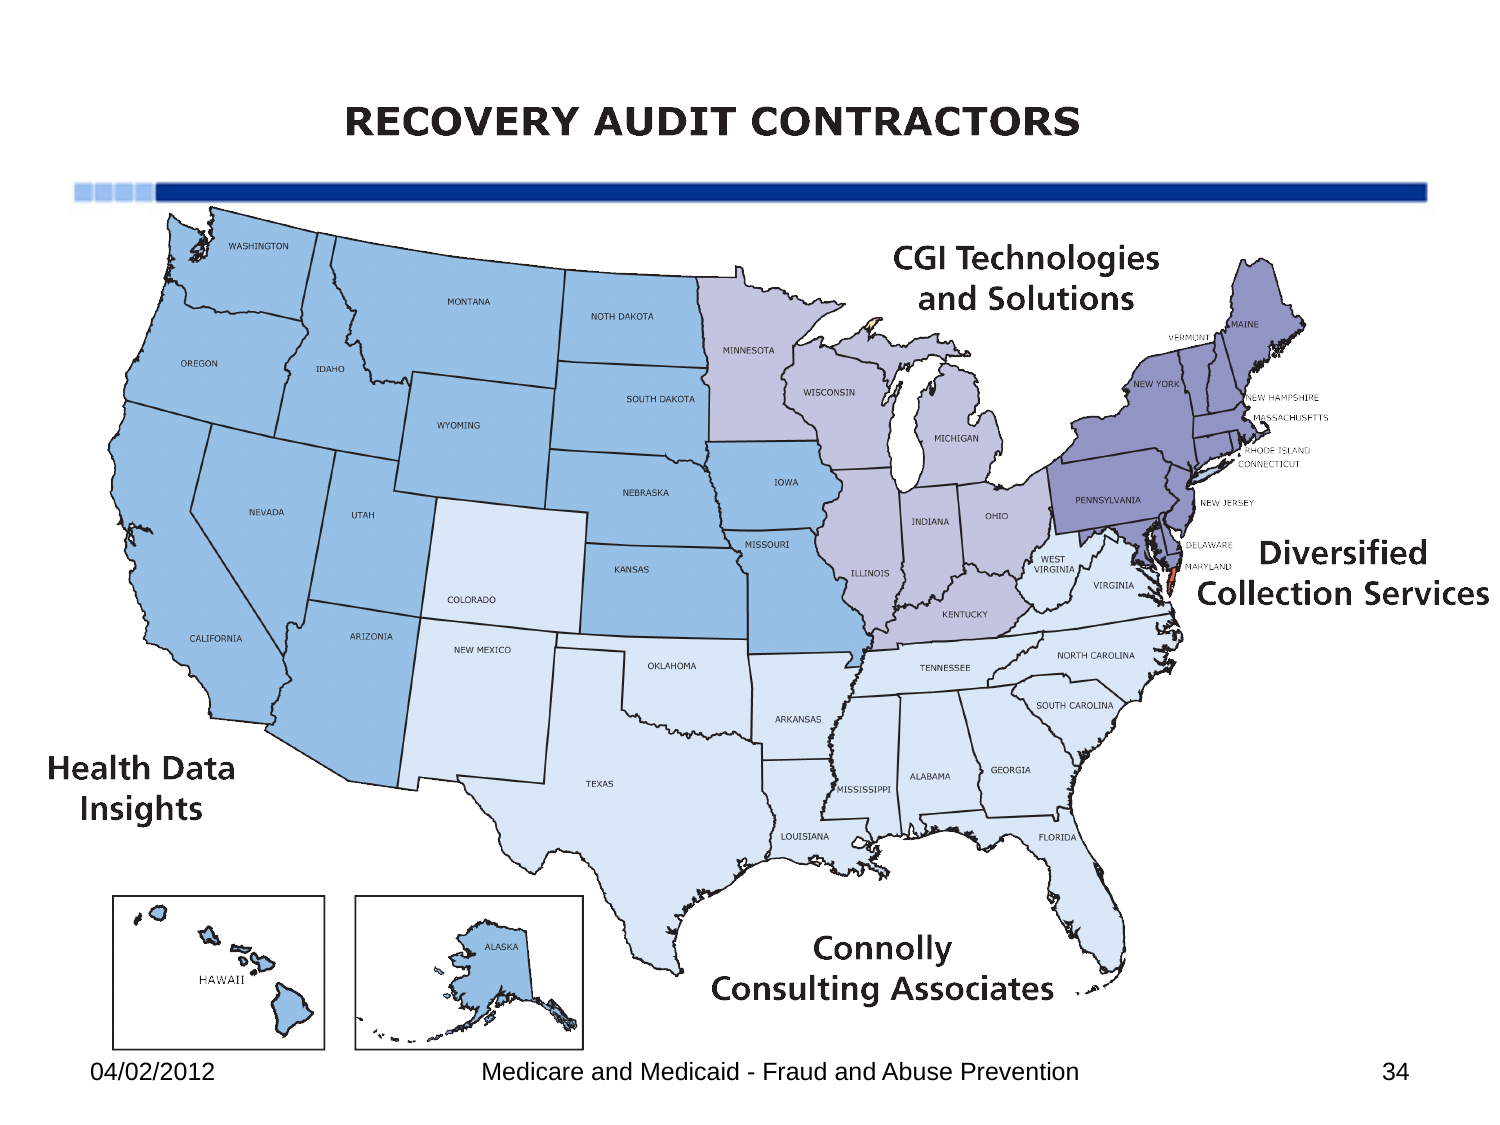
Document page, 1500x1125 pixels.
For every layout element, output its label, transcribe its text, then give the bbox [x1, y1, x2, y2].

picture [0, 0, 1500, 1125]
footer Medicare and Medicaid - Fraud and Abuse Prevention [437, 1061, 1125, 1100]
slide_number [75, 1061, 425, 1100]
slide_number 34 [1137, 1061, 1425, 1100]
